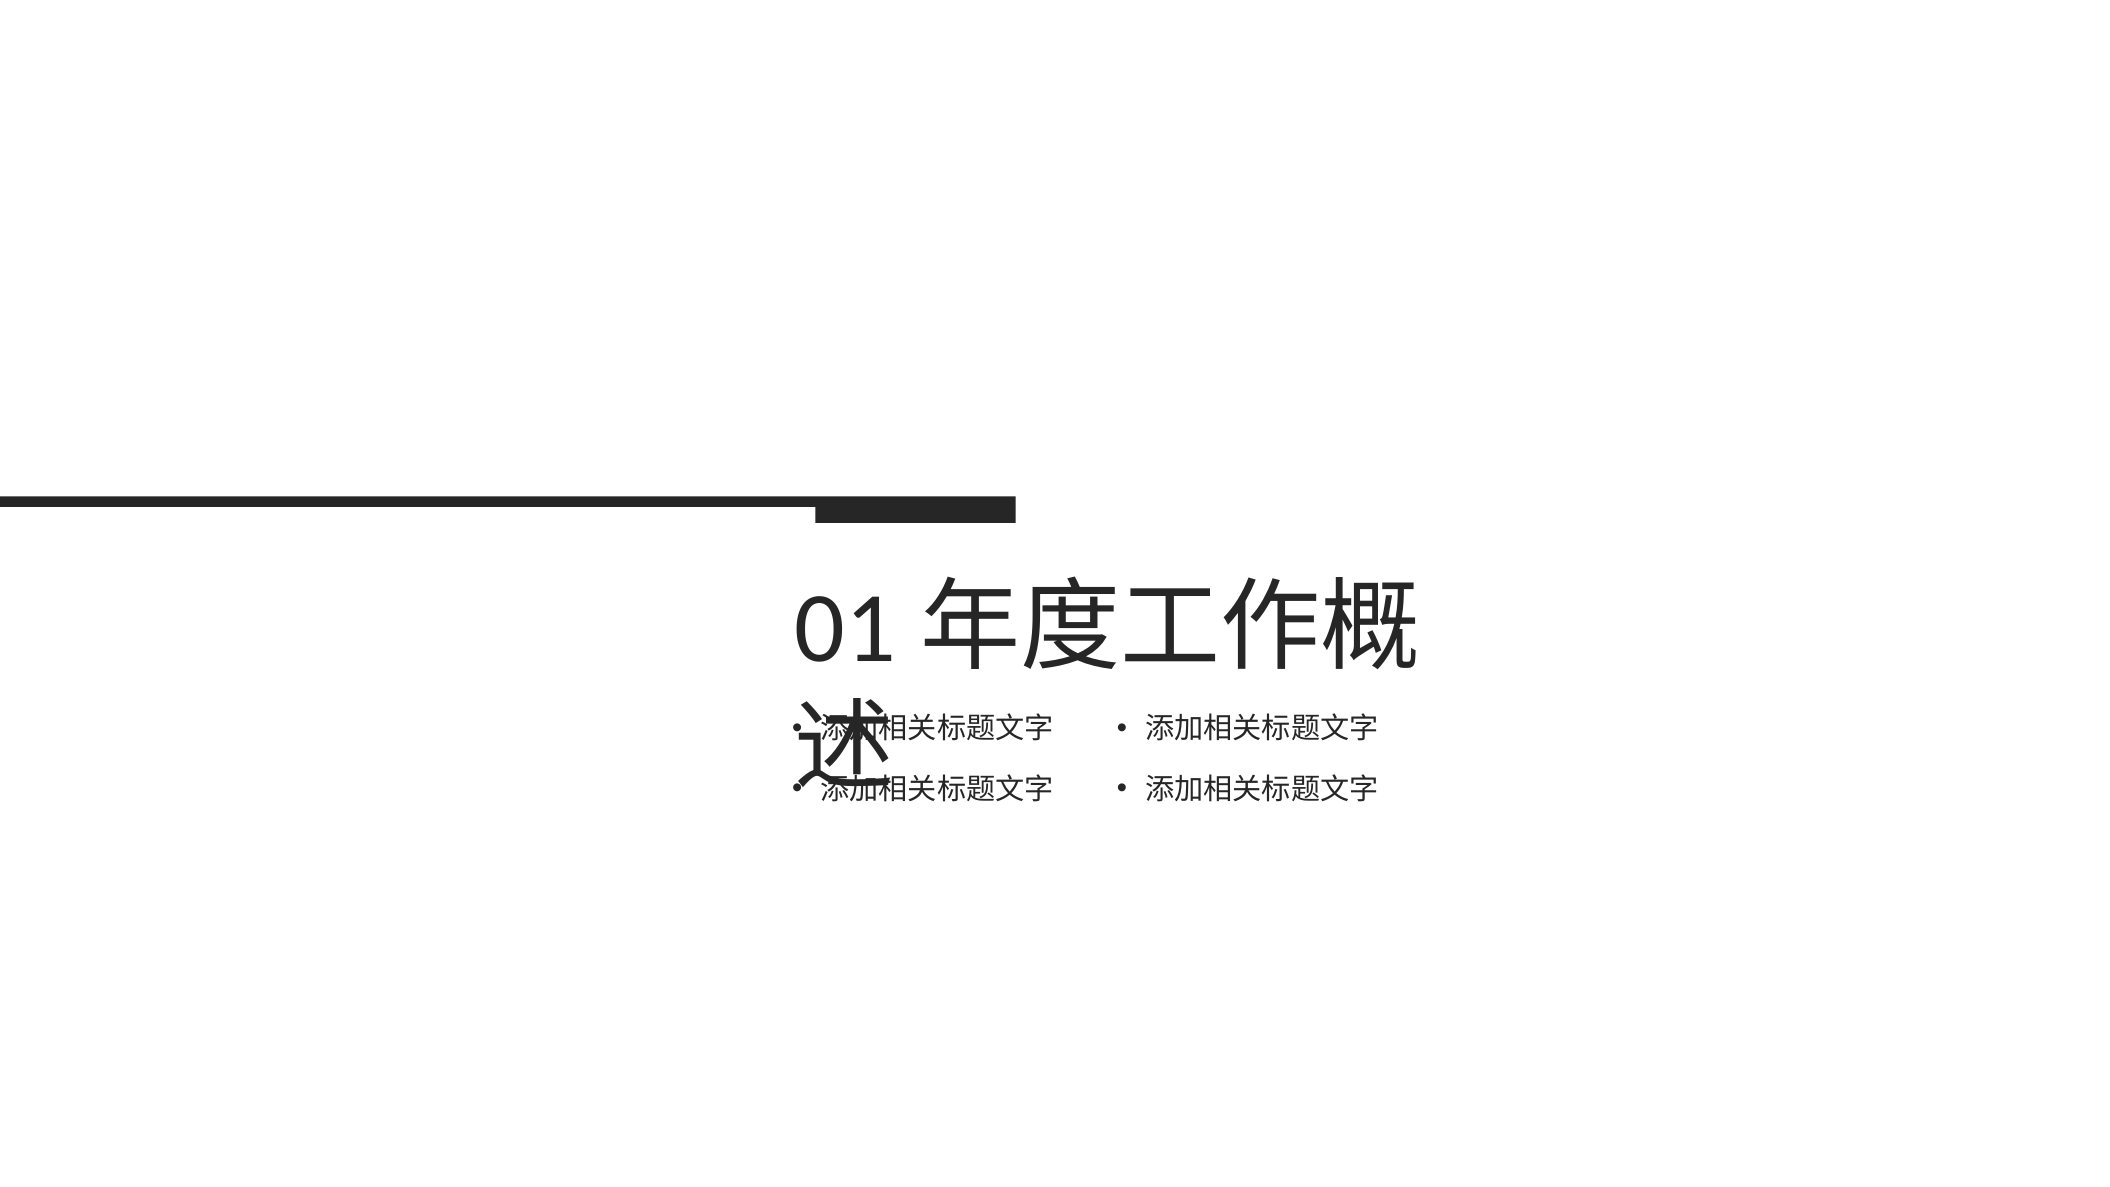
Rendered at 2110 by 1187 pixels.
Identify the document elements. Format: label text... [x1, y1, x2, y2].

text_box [0, 496, 1016, 523]
text_box 添加相关标题文字 [777, 702, 1102, 752]
text_box 添加相关标题文字 [1102, 762, 1508, 813]
text_box 01年度工作概述 [794, 561, 1516, 802]
text_box 添加相关标题文字 [777, 762, 1102, 813]
text_box 添加相关标题文字 [1102, 702, 1508, 752]
